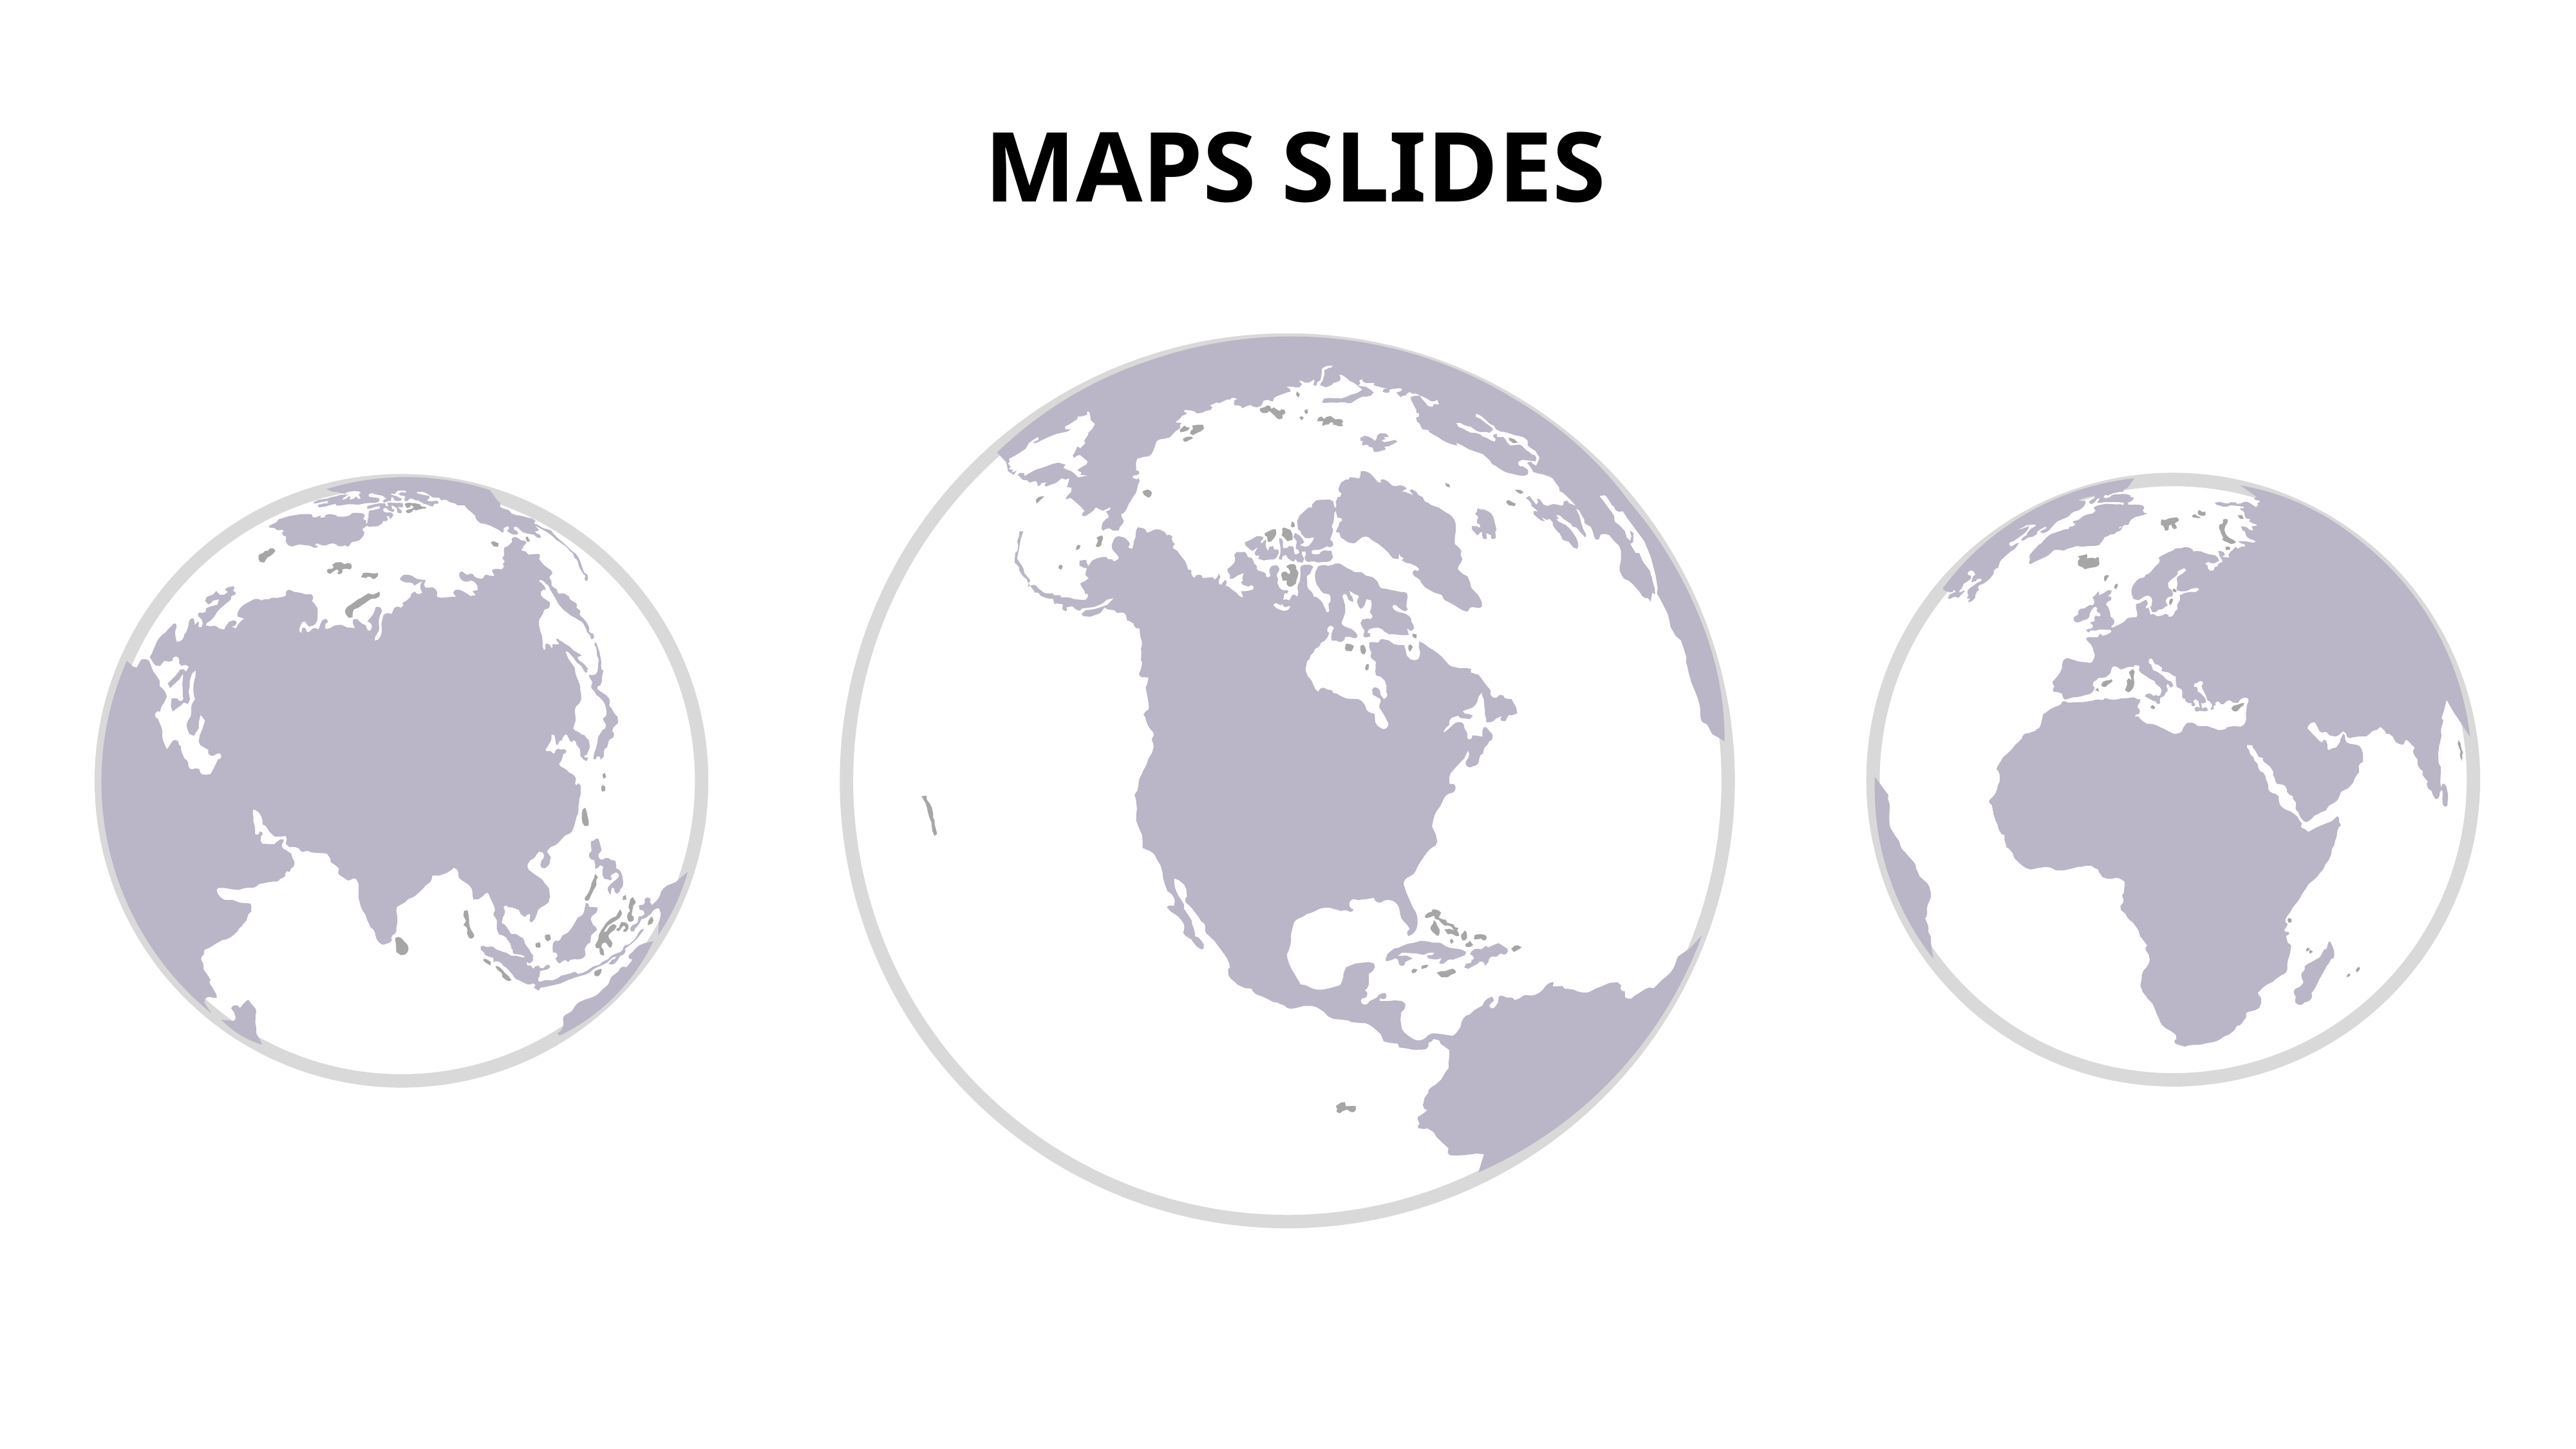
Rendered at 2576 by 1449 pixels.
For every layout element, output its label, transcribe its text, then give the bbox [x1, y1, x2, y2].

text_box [101, 336, 2474, 1222]
title MAPS SLIDES [164, 100, 2427, 218]
